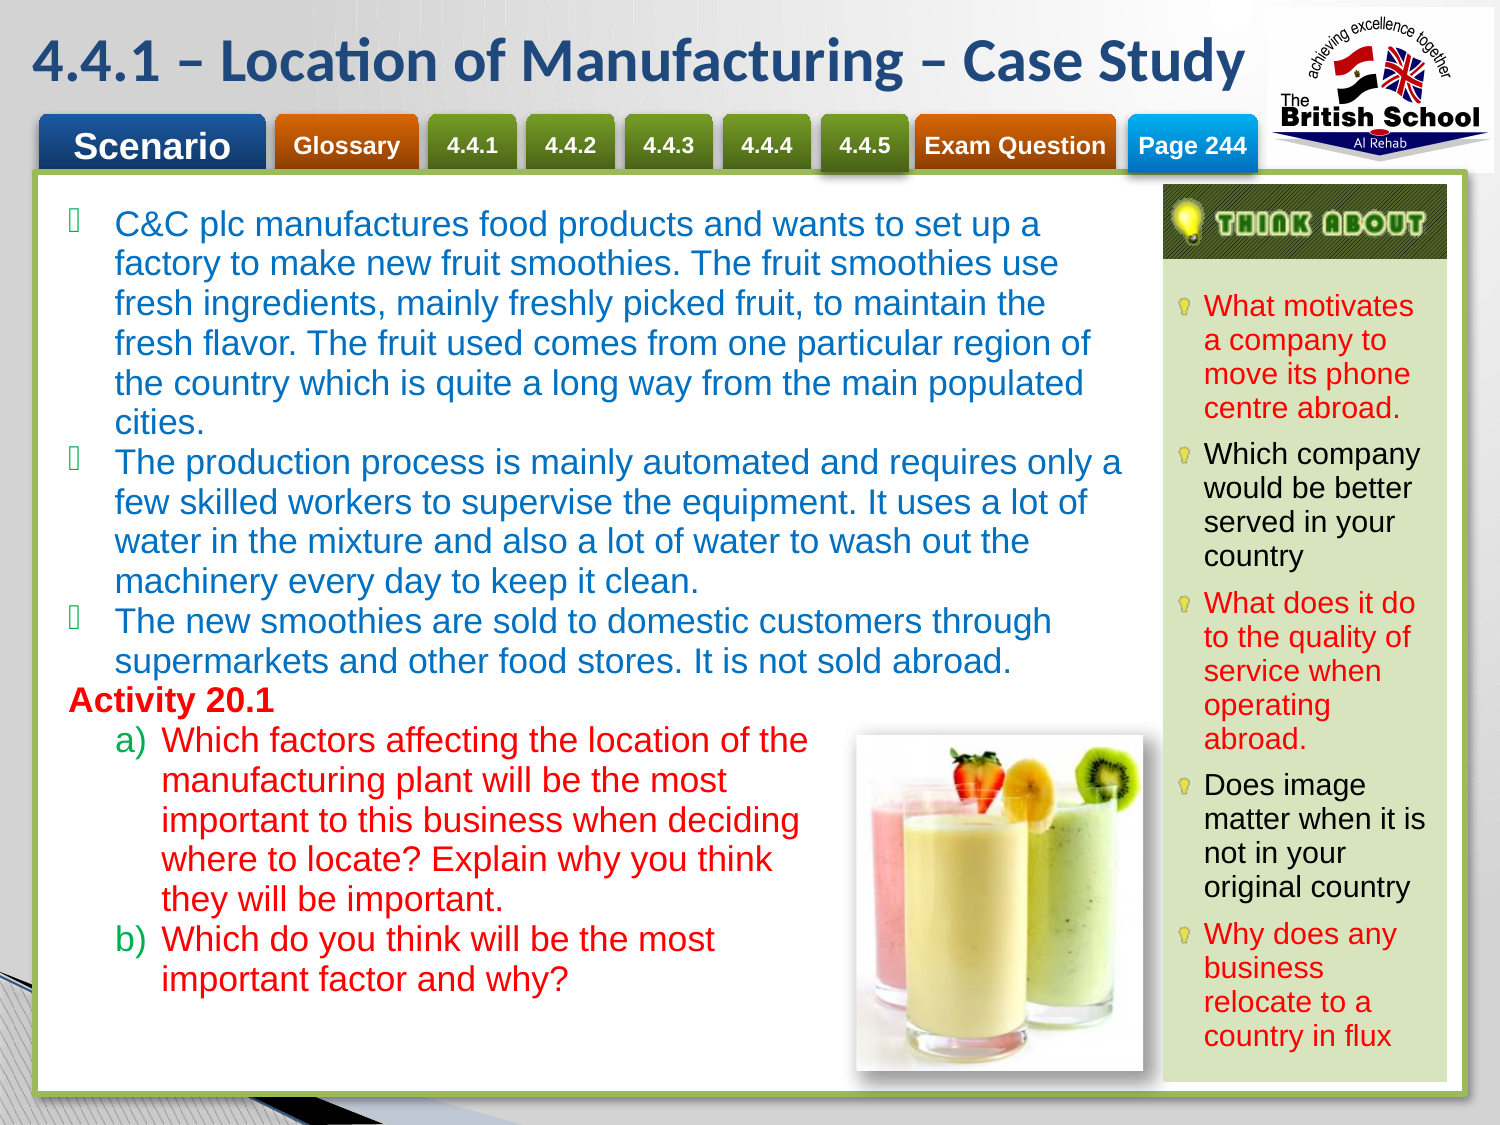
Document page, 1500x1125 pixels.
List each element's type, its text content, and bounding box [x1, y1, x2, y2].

picture [1174, 923, 1193, 945]
picture [1174, 294, 1193, 317]
table_header C&C plc manufactures food products and wants to set up a factory to make new fruit smoothies. The fruit smoothies use fresh ingredients, mainly freshly picked fruit, to maintain the fresh flavor. The fruit used comes from one particular region of the country which is quite a long way from the main populated cities. The production process is mainly automated and requires only a few skilled workers to supervise the equipment. It uses a lot of water in the mixture and also a lot of water to wash out the machinery every day to keep it clean. The new smoothies are sold to domestic customers through supermarkets and other food stores. It is not sold abroad. Activity 20.1 Which factors affecting the location of the manufacturing plant will be the most important to this business when deciding where to locate? Explain why you think they will be important. Which do you think will be the most important factor and why? [53, 196, 1146, 1081]
picture [1174, 592, 1193, 614]
picture [1169, 195, 1430, 251]
picture [1267, 7, 1495, 173]
picture [281, 1114, 303, 1125]
picture [1174, 443, 1193, 465]
table_header [1163, 184, 1447, 259]
title 4.4.1 – Location of Manufacturing – Case Study [17, 7, 1282, 106]
picture [856, 735, 1144, 1071]
text_box Page 244 [1127, 114, 1258, 173]
table_cell What motivates a company to move its phone centre abroad. Which company would be better served in your country What does it do to the quality of service when operating abroad. Does image matter when it is not in your original country Why does any business relocate to a country in flux [1163, 259, 1447, 1082]
picture [1174, 774, 1193, 796]
